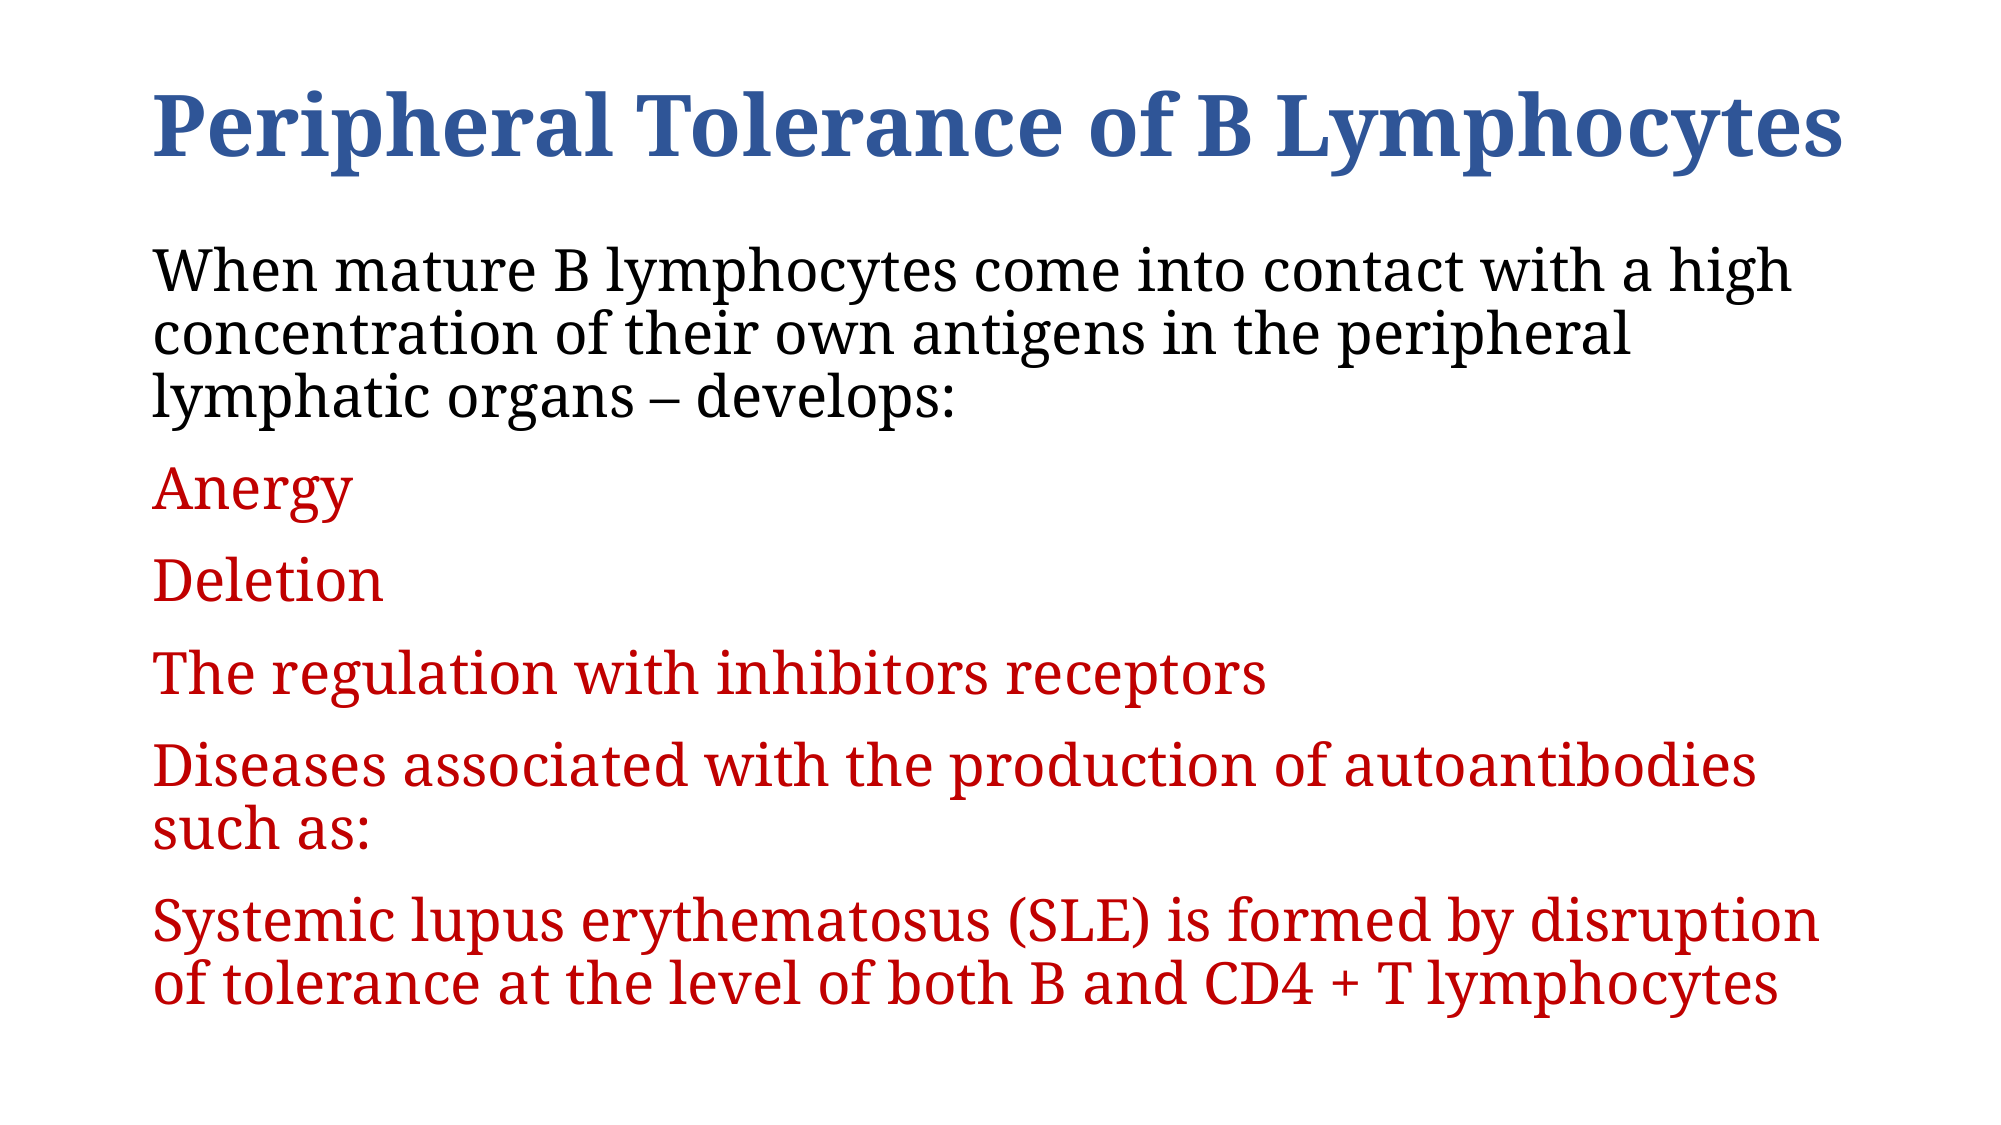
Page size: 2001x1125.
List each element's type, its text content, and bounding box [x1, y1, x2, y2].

title Peripheral Tolerance of B Lymphocytes [137, 59, 1863, 233]
list When mature B lymphocytes come into contact with a high concentration of their own antigens in the peripheral lymphatic organs – develops: Anergy Deletion The regulation with inhibitors receptors Diseases associated with the production of autoantibodies such as: Systemic lupus erythematosus (SLE) is formed by disruption of tolerance at the level of both B and CD4 + T lymphocytes [137, 233, 1863, 1066]
